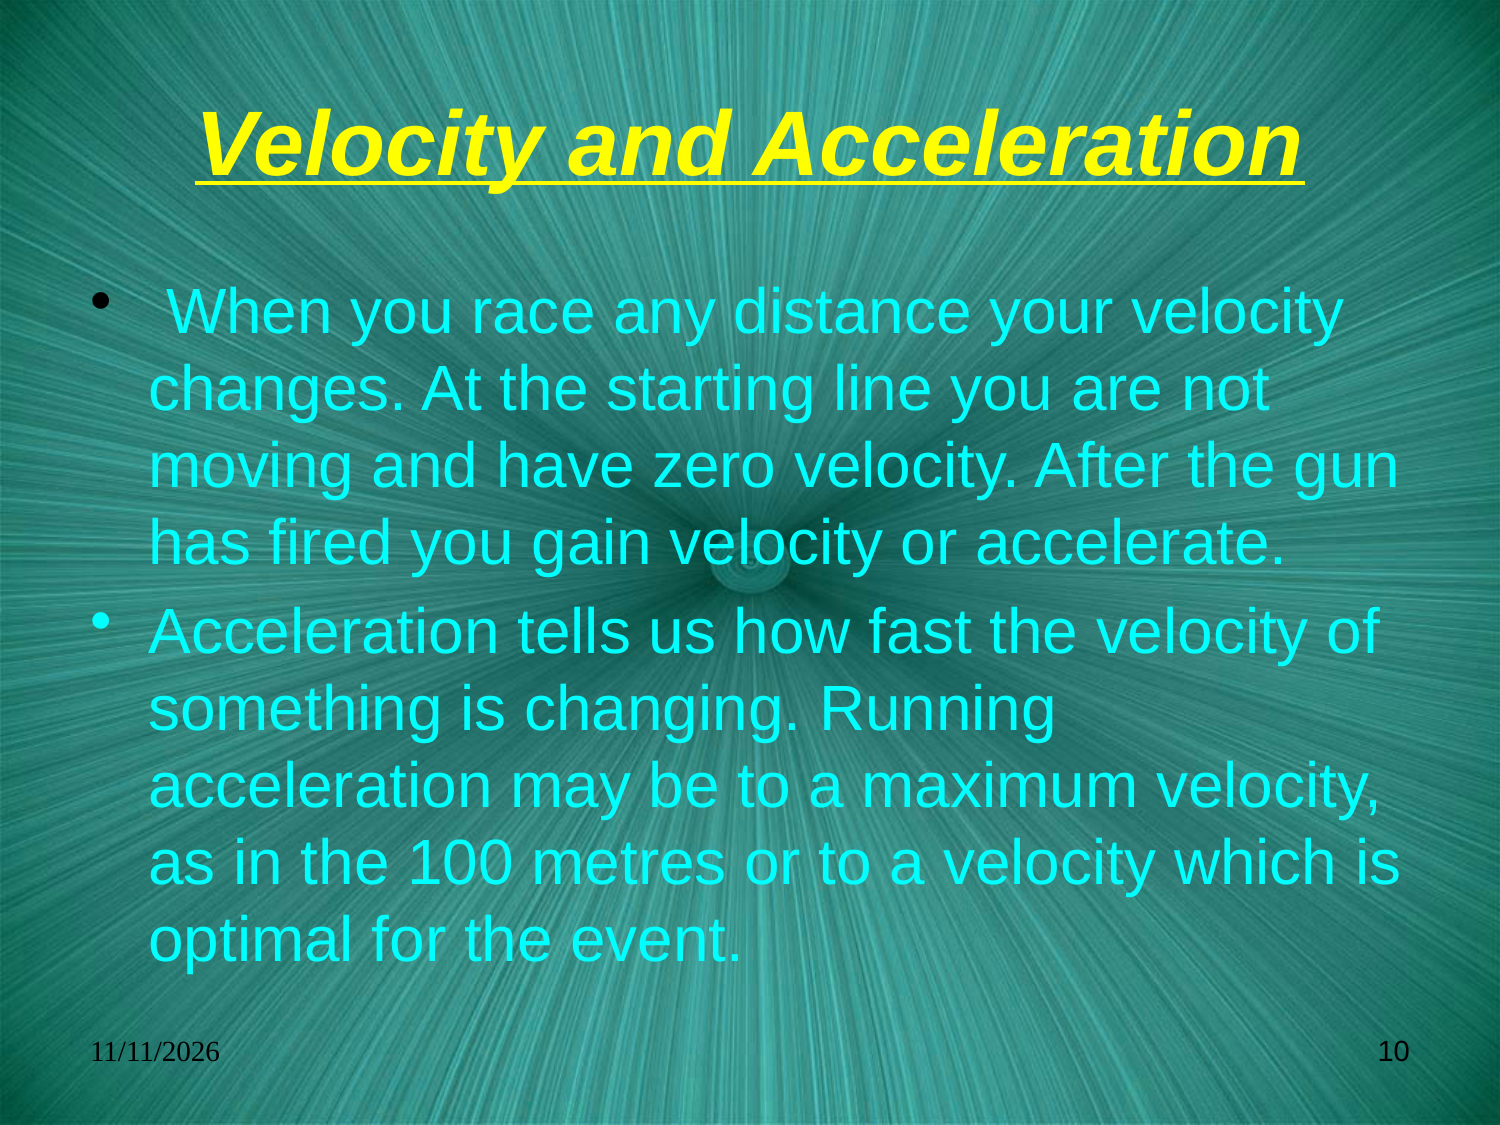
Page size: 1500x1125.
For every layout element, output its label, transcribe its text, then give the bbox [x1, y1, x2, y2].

list When you race any distance your velocity changes. At the starting line you are not moving and have zero velocity. After the gun has fired you gain velocity or accelerate. Acceleration tells us how fast the velocity of something is changing. Running acceleration may be to a maximum velocity, as in the 100 metres or to a velocity which is optimal for the event. [74, 262, 1426, 1006]
slide_number 10 [1074, 1024, 1426, 1103]
picture [0, 0, 1500, 1125]
title Velocity and Acceleration [74, 44, 1426, 233]
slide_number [74, 1024, 426, 1103]
